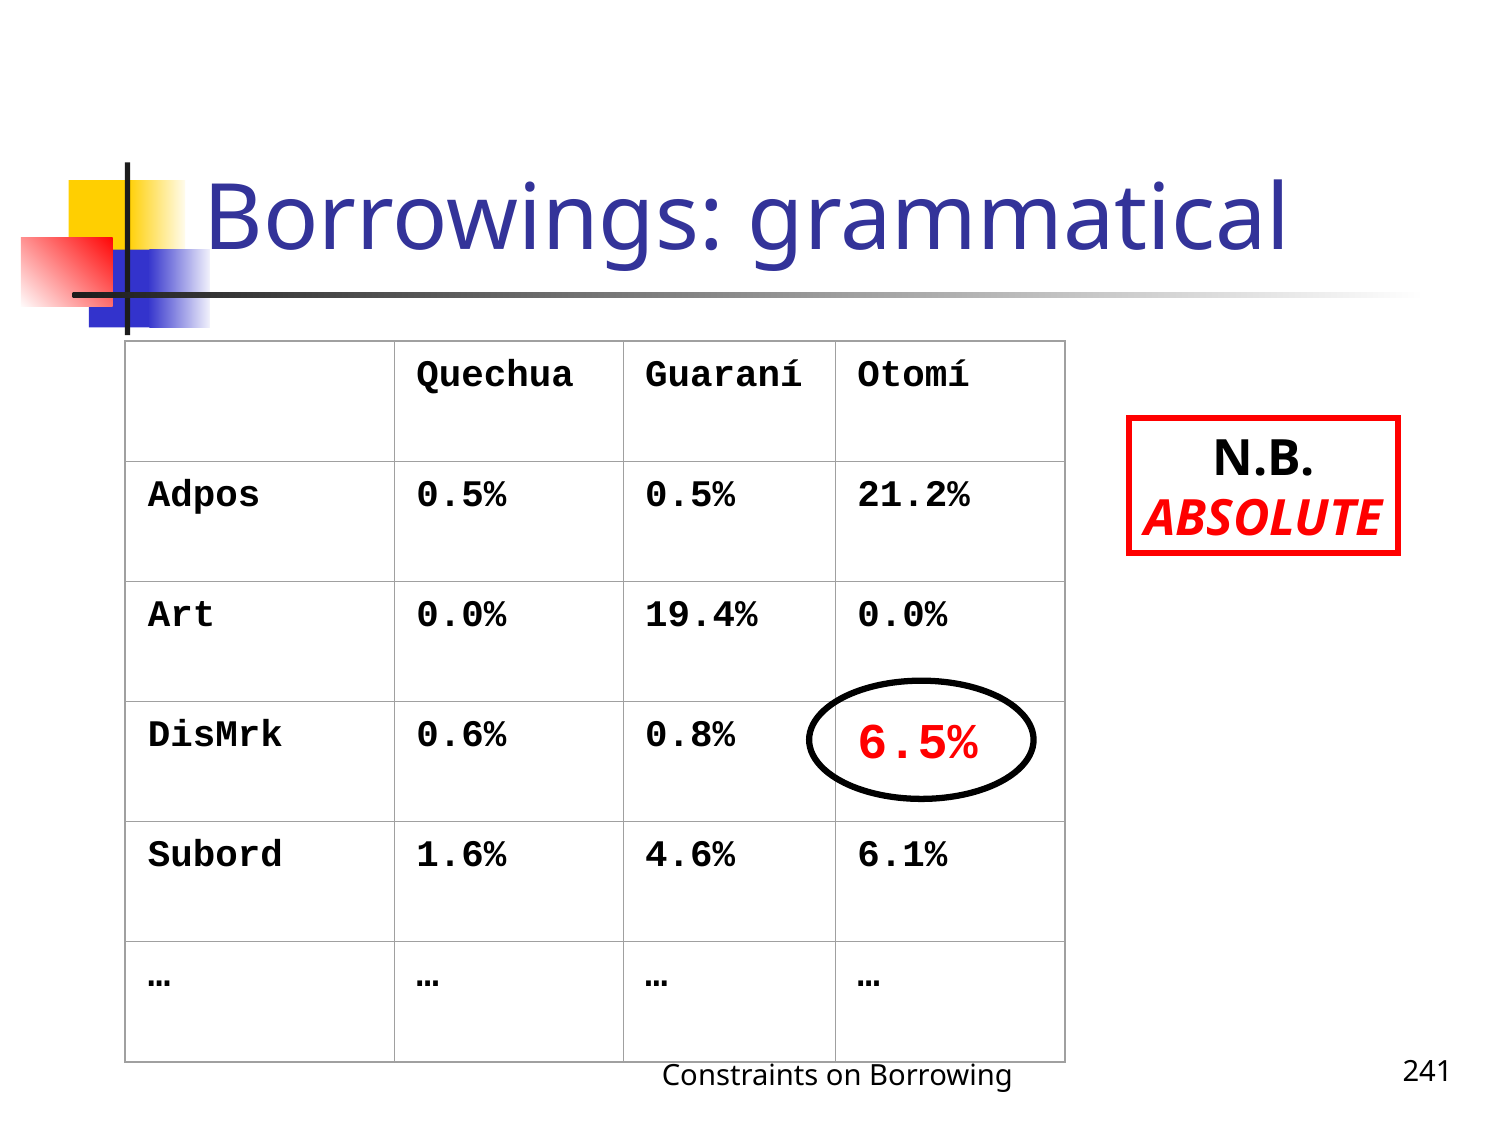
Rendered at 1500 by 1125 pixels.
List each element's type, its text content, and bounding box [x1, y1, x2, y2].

text_box [0, 945, 1500, 1111]
title Borrowings: grammatical [188, 224, 1468, 276]
text_box N.B. ABSOLUTE [1129, 417, 1398, 553]
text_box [124, 340, 1066, 1063]
text_box [0, 14, 1500, 224]
